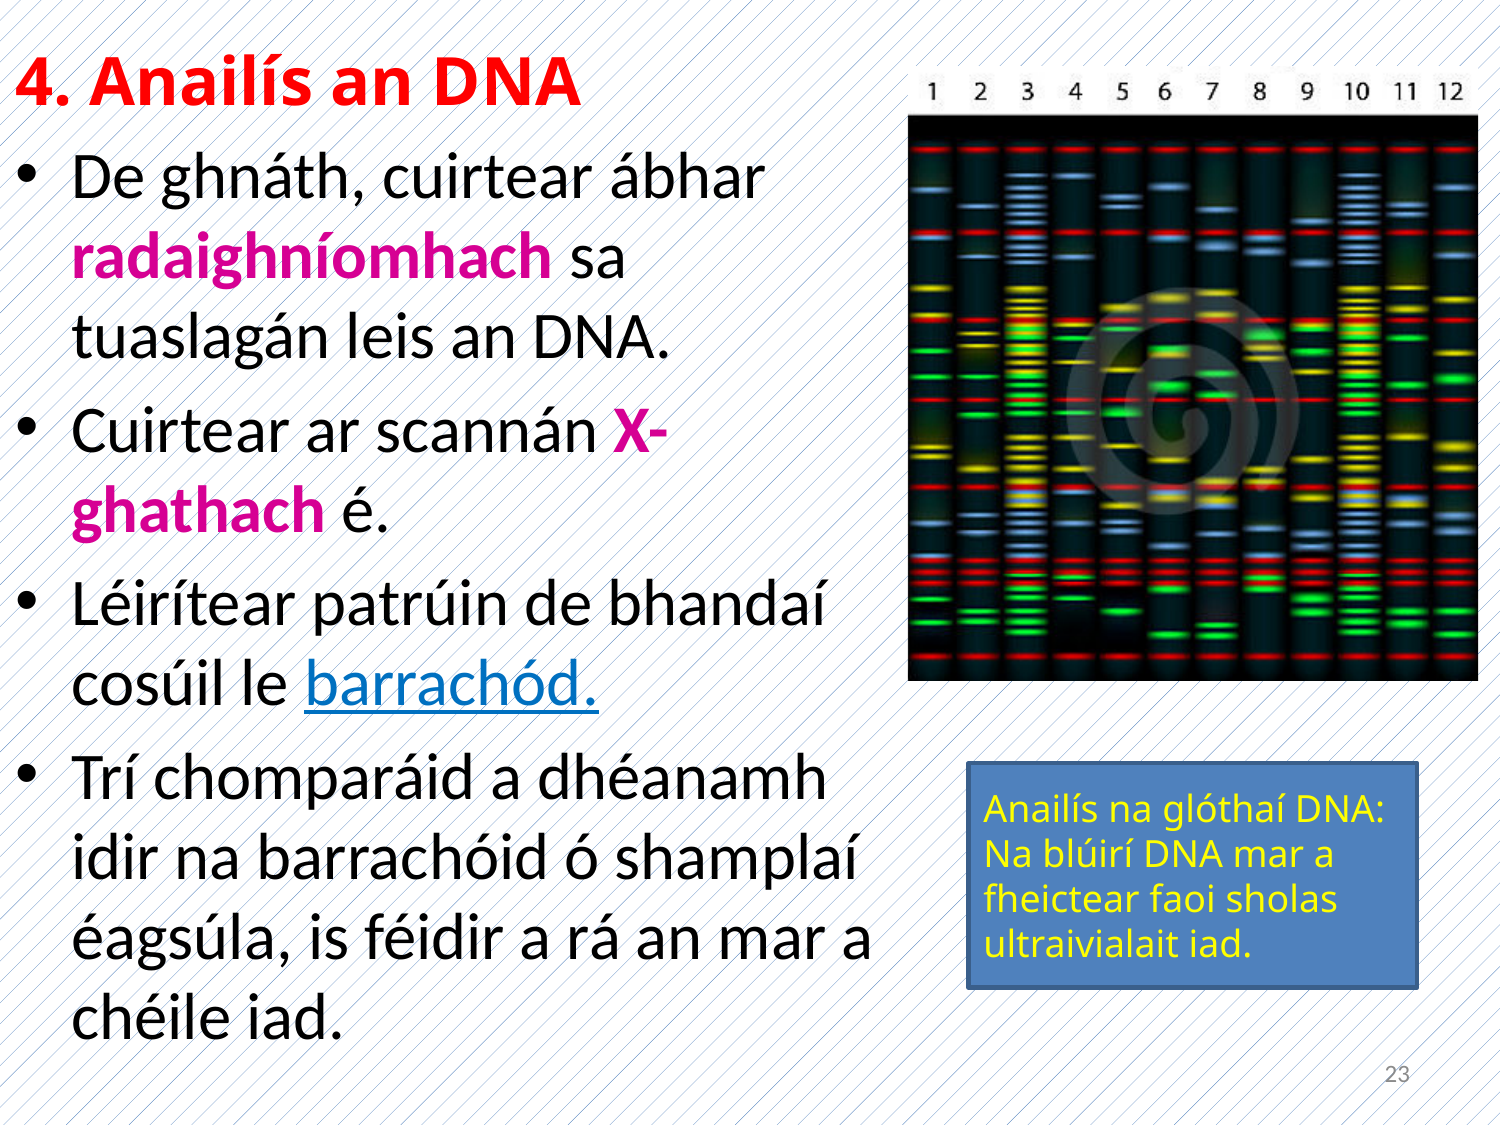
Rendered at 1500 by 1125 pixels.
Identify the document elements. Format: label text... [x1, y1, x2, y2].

text_box Anailís na glóthaí DNA: Na blúirí DNA mar a fheictear faoi sholas ultraivialait iad. [966, 761, 1419, 990]
picture [907, 66, 1479, 681]
list 4. Anailís an DNA De ghnáth, cuirtear ábhar radaighníomhach sa tuaslagán leis an DNA. Cuirtear ar scannán X-ghathach é. Léirítear patrúin de bhandaí cosúil le barrachód. Trí chomparáid a dhéanamh idir na barrachóid ó shamplaí éagsúla, is féidir a rá an mar a chéile iad. [0, 30, 916, 1094]
slide_number 23 [1074, 1042, 1425, 1103]
